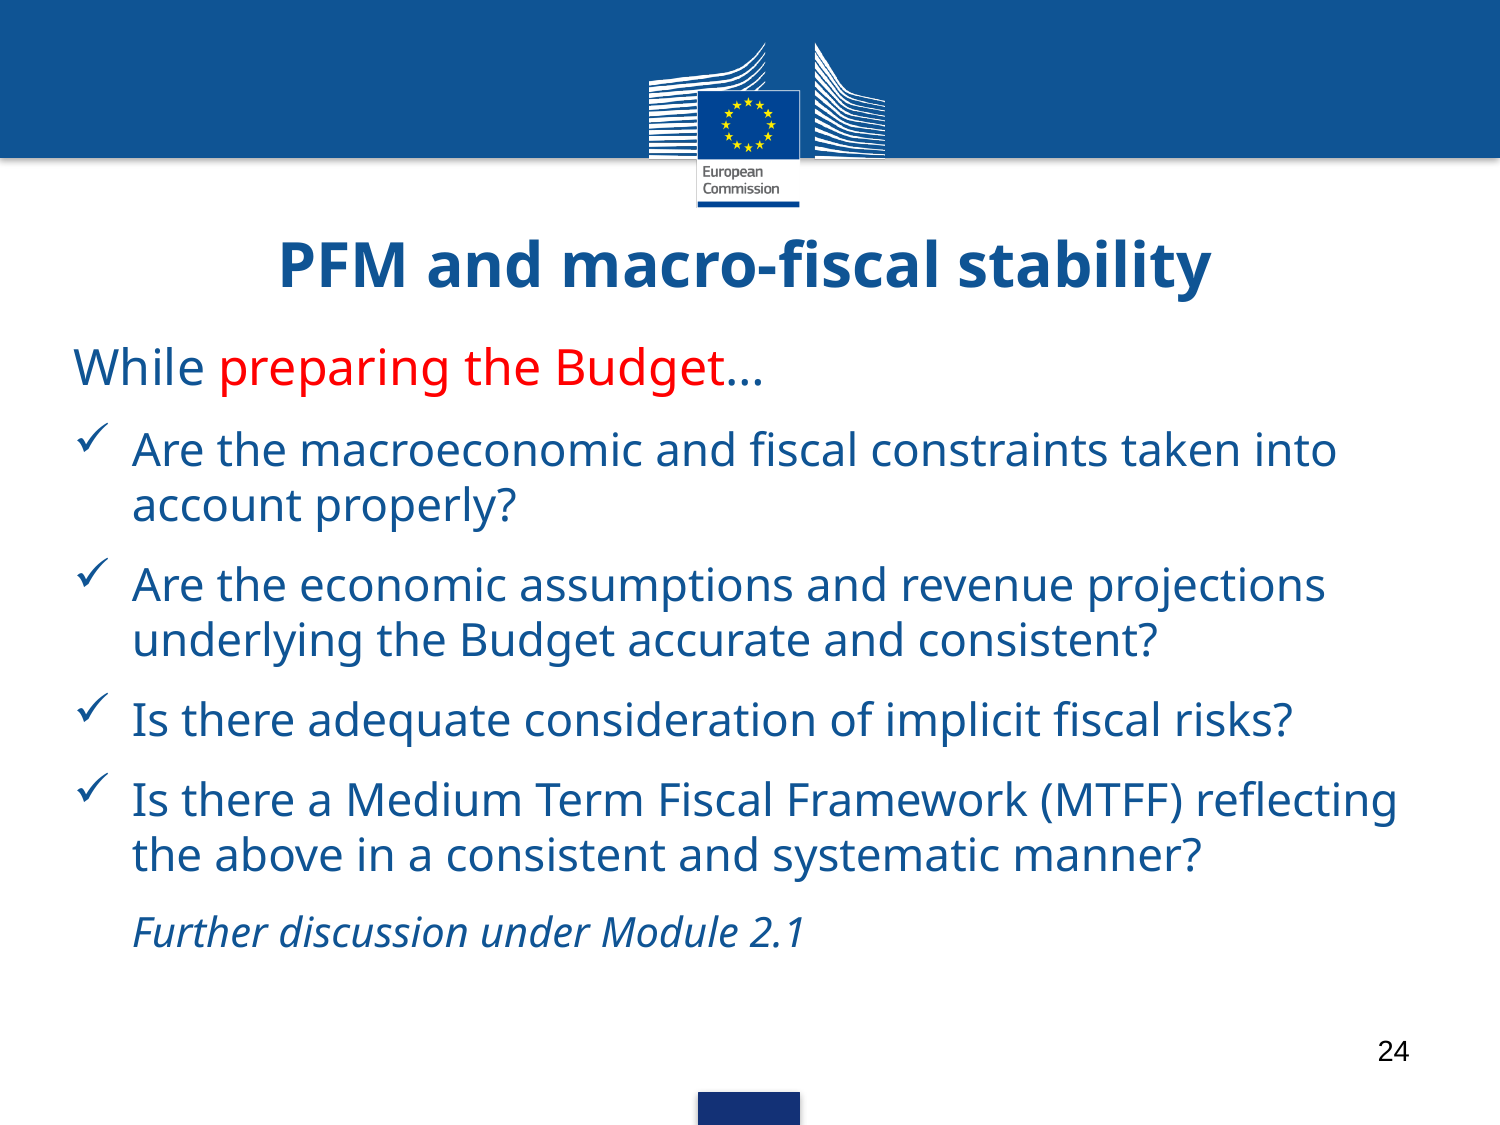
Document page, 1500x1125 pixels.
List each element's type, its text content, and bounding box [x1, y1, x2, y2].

list While preparing the Budget… Are the macroeconomic and fiscal constraints taken into account properly? Are the economic assumptions and revenue projections underlying the Budget accurate and consistent? Is there adequate consideration of implicit fiscal risks? Is there a Medium Term Fiscal Framework (MTFF) reflecting the above in a consistent and systematic manner? Further discussion under Module 2.1 [58, 327, 1444, 1079]
picture [649, 42, 885, 208]
slide_number 24 [1074, 1024, 1426, 1103]
title PFM and macro-fiscal stability [70, 209, 1421, 317]
